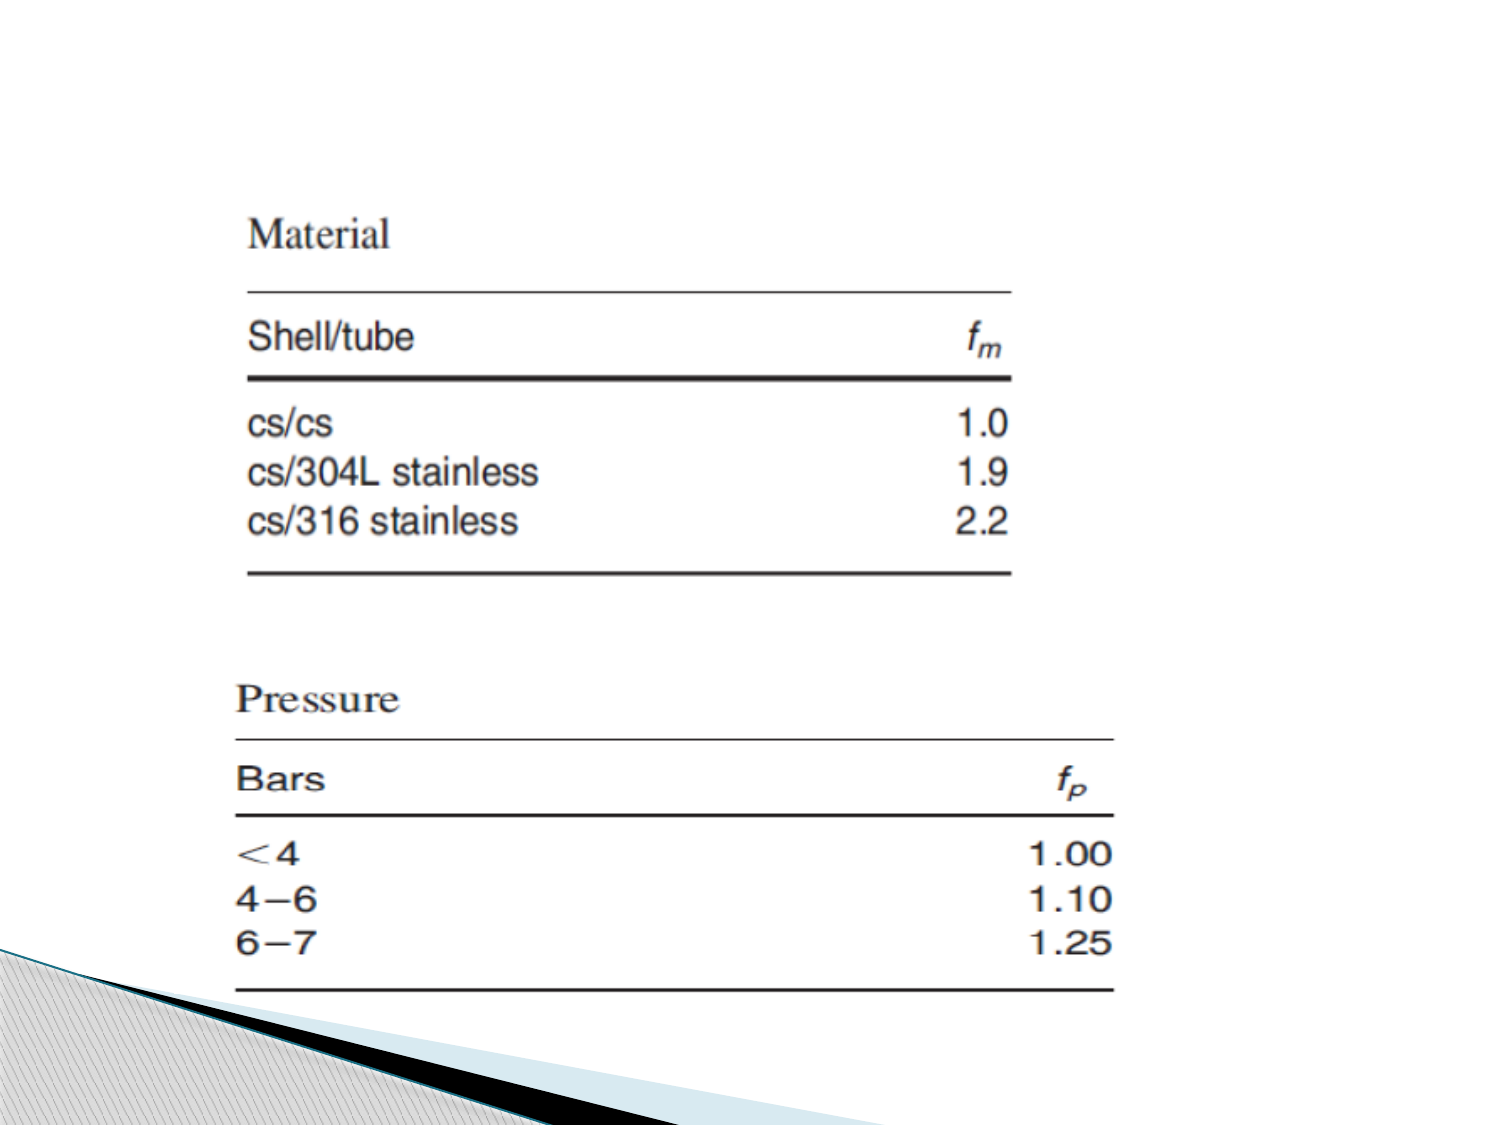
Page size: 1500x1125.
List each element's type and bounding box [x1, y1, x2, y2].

list [174, 174, 1251, 994]
